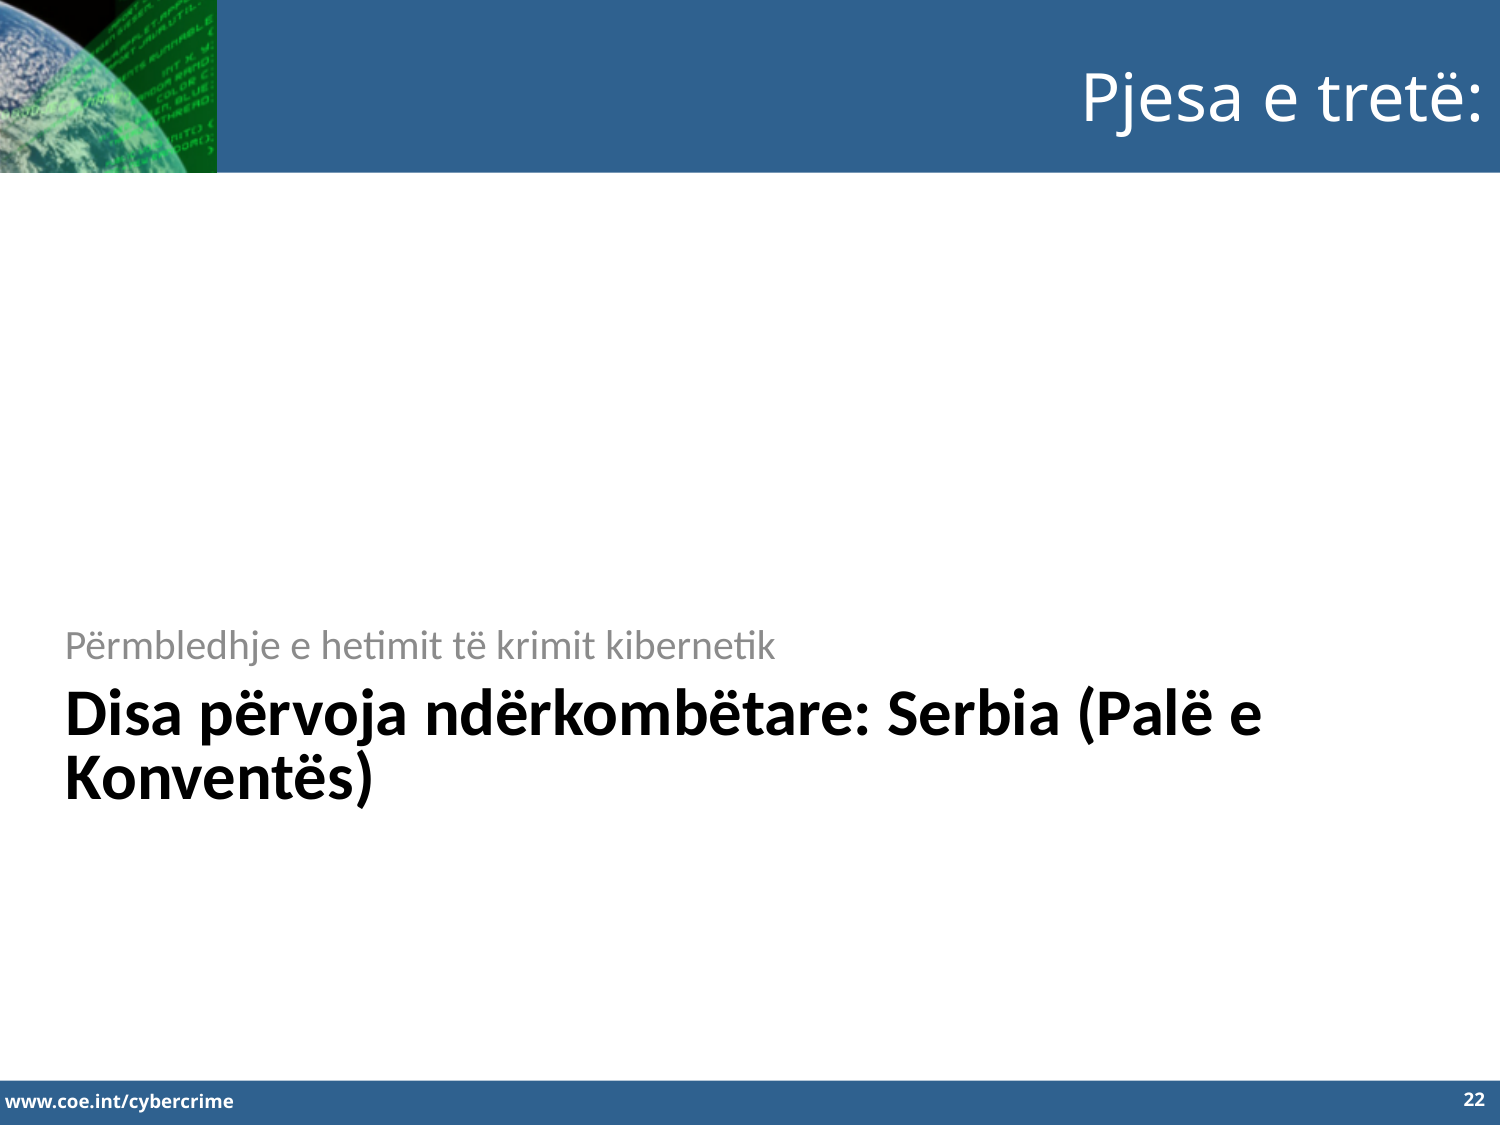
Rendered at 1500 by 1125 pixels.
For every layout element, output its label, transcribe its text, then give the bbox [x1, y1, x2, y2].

text_box Pjesa e tretë: [309, 18, 1500, 171]
picture [0, 1, 217, 173]
text_box Disa përvoja ndërkombëtare: Serbia (Palë e Konventës) [50, 676, 1450, 820]
text_box Përmbledhje e hetimit të krimit kibernetik [49, 615, 1325, 674]
slide_number 22 [1149, 1079, 1500, 1125]
